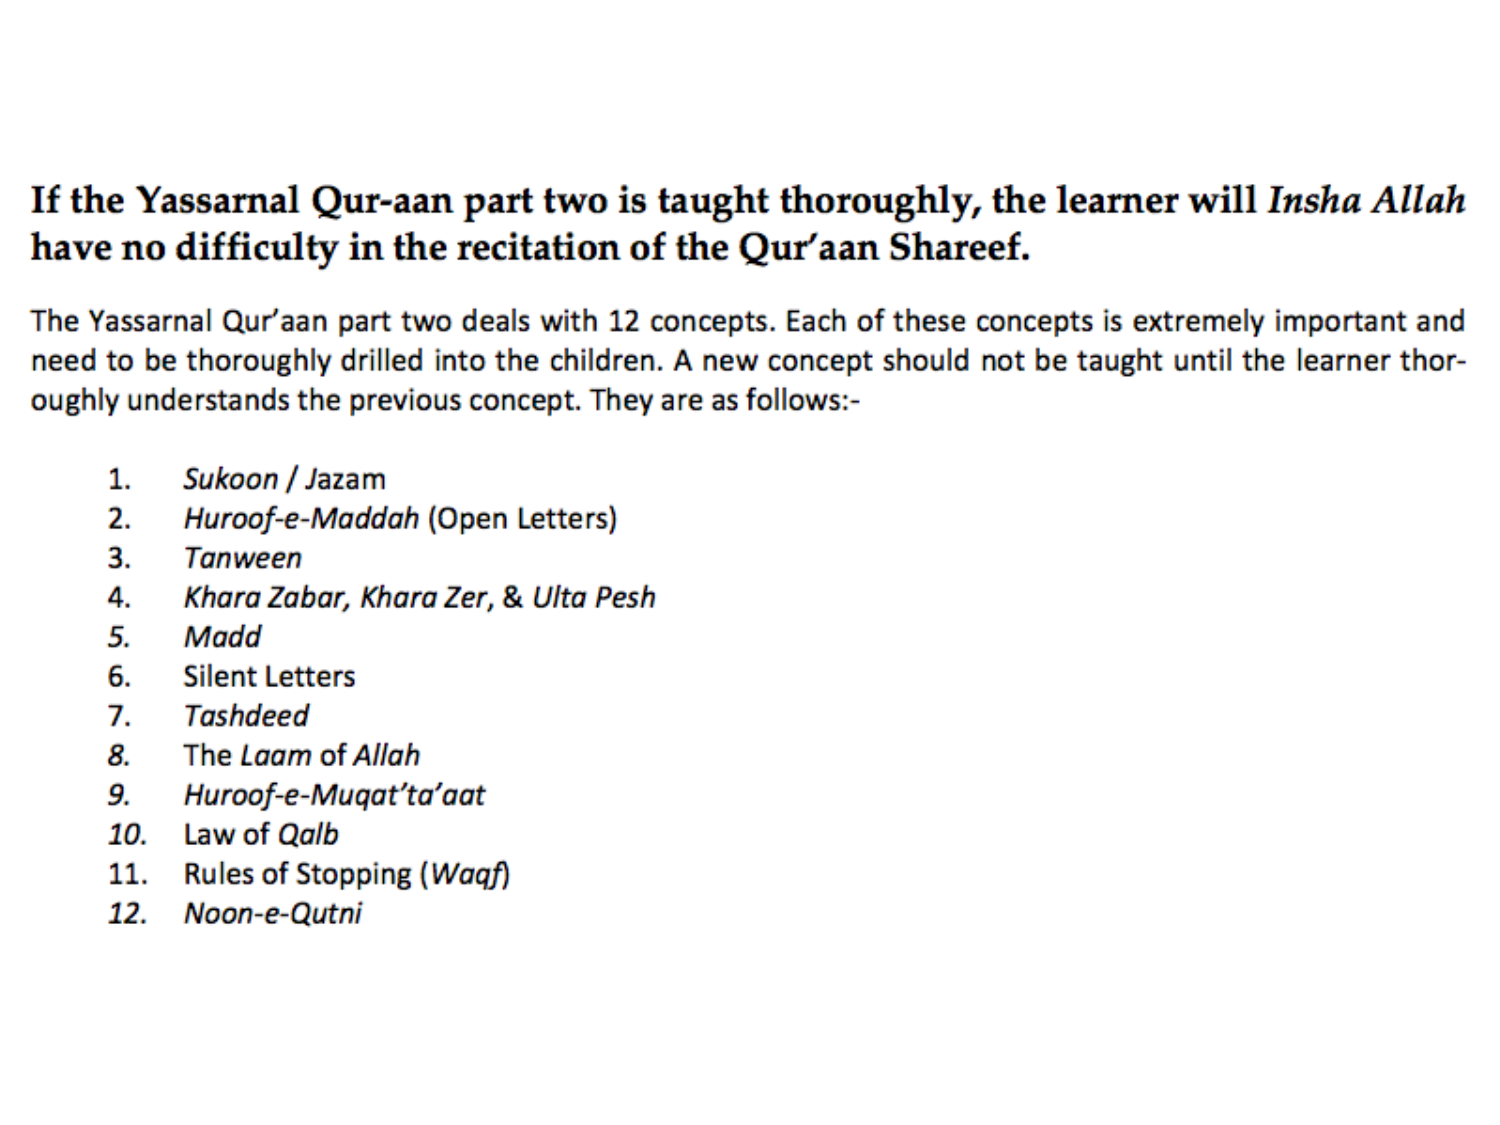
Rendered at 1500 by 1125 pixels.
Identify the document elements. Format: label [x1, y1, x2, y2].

picture [0, 168, 1500, 956]
